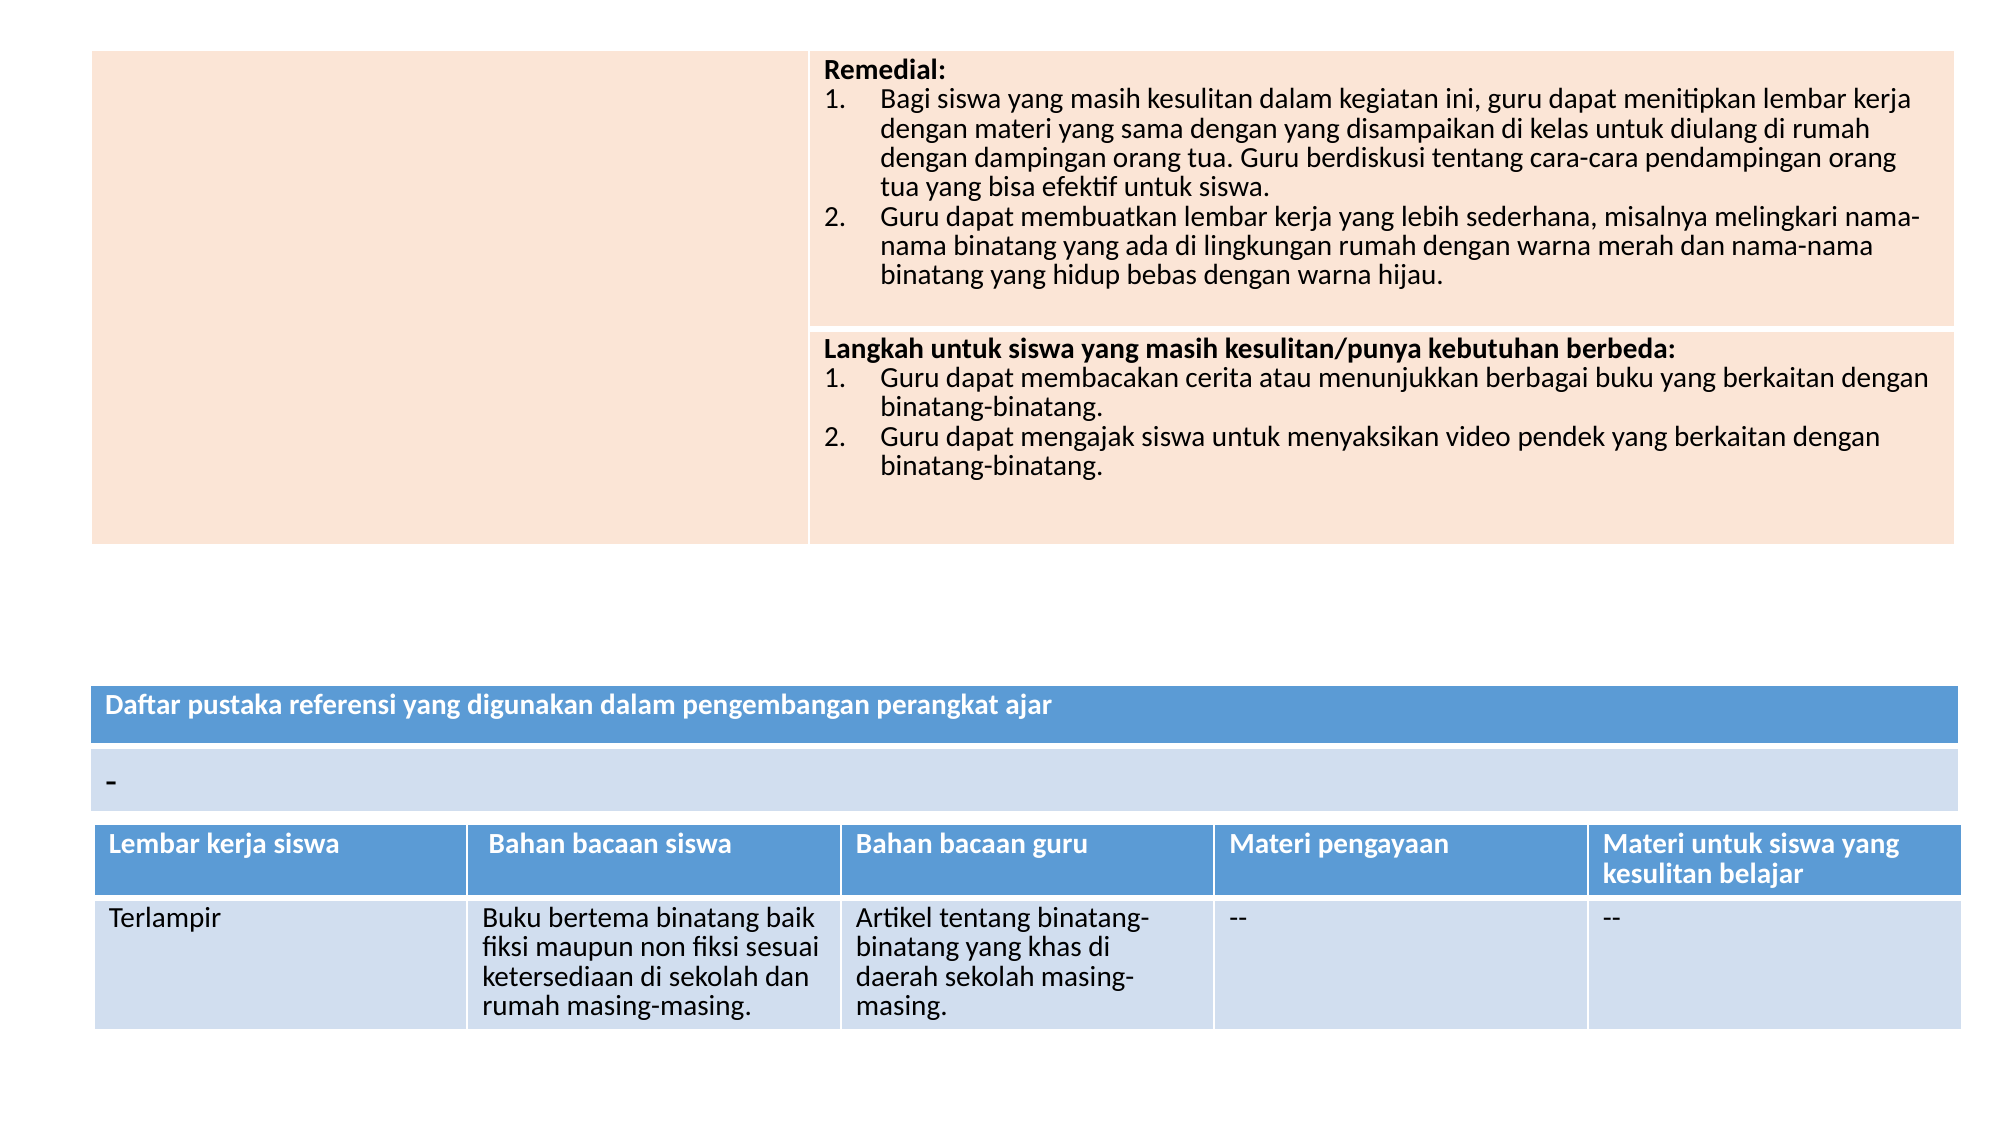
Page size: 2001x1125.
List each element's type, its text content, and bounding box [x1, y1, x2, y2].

table_header [92, 51, 808, 544]
table_cell -- [1215, 901, 1587, 1029]
table_header Daftar pustaka referensi yang digunakan dalam pengembangan perangkat ajar [91, 686, 1958, 743]
table_cell Buku bertema binatang baik fiksi maupun non fiksi sesuai ketersediaan di sekolah dan rumah masing-masing. [468, 901, 840, 1029]
table_cell -- [1589, 901, 1961, 1029]
table_header Lembar kerja siswa [95, 825, 466, 895]
table_header Bahan bacaan guru [842, 825, 1213, 895]
table_cell Langkah untuk siswa yang masih kesulitan/punya kebutuhan berbeda: Guru dapat membacakan cerita atau menunjukkan berbagai buku yang berkaitan dengan binatang-binatang. Guru dapat mengajak siswa untuk menyaksikan video pendek yang berkaitan dengan binatang-binatang. [810, 332, 1954, 544]
table_cell - [91, 749, 1958, 811]
table_header Materi pengayaan [1215, 825, 1587, 895]
table_cell Artikel tentang binatang-binatang yang khas di daerah sekolah masing-masing. [842, 901, 1213, 1029]
table_header Materi untuk siswa yang kesulitan belajar [1589, 825, 1961, 895]
table_header Bahan bacaan siswa [468, 825, 840, 895]
table_cell Terlampir [95, 901, 466, 1029]
table_header Remedial: Bagi siswa yang masih kesulitan dalam kegiatan ini, guru dapat menitipkan lembar kerja dengan materi yang sama dengan yang disampaikan di kelas untuk diulang di rumah dengan dampingan orang tua. Guru berdiskusi tentang cara-cara pendampingan orang tua yang bisa efektif untuk siswa. Guru dapat membuatkan lembar kerja yang lebih sederhana, misalnya melingkari nama-nama binatang yang ada di lingkungan rumah dengan warna merah dan nama-nama binatang yang hidup bebas dengan warna hijau. [810, 51, 1954, 326]
